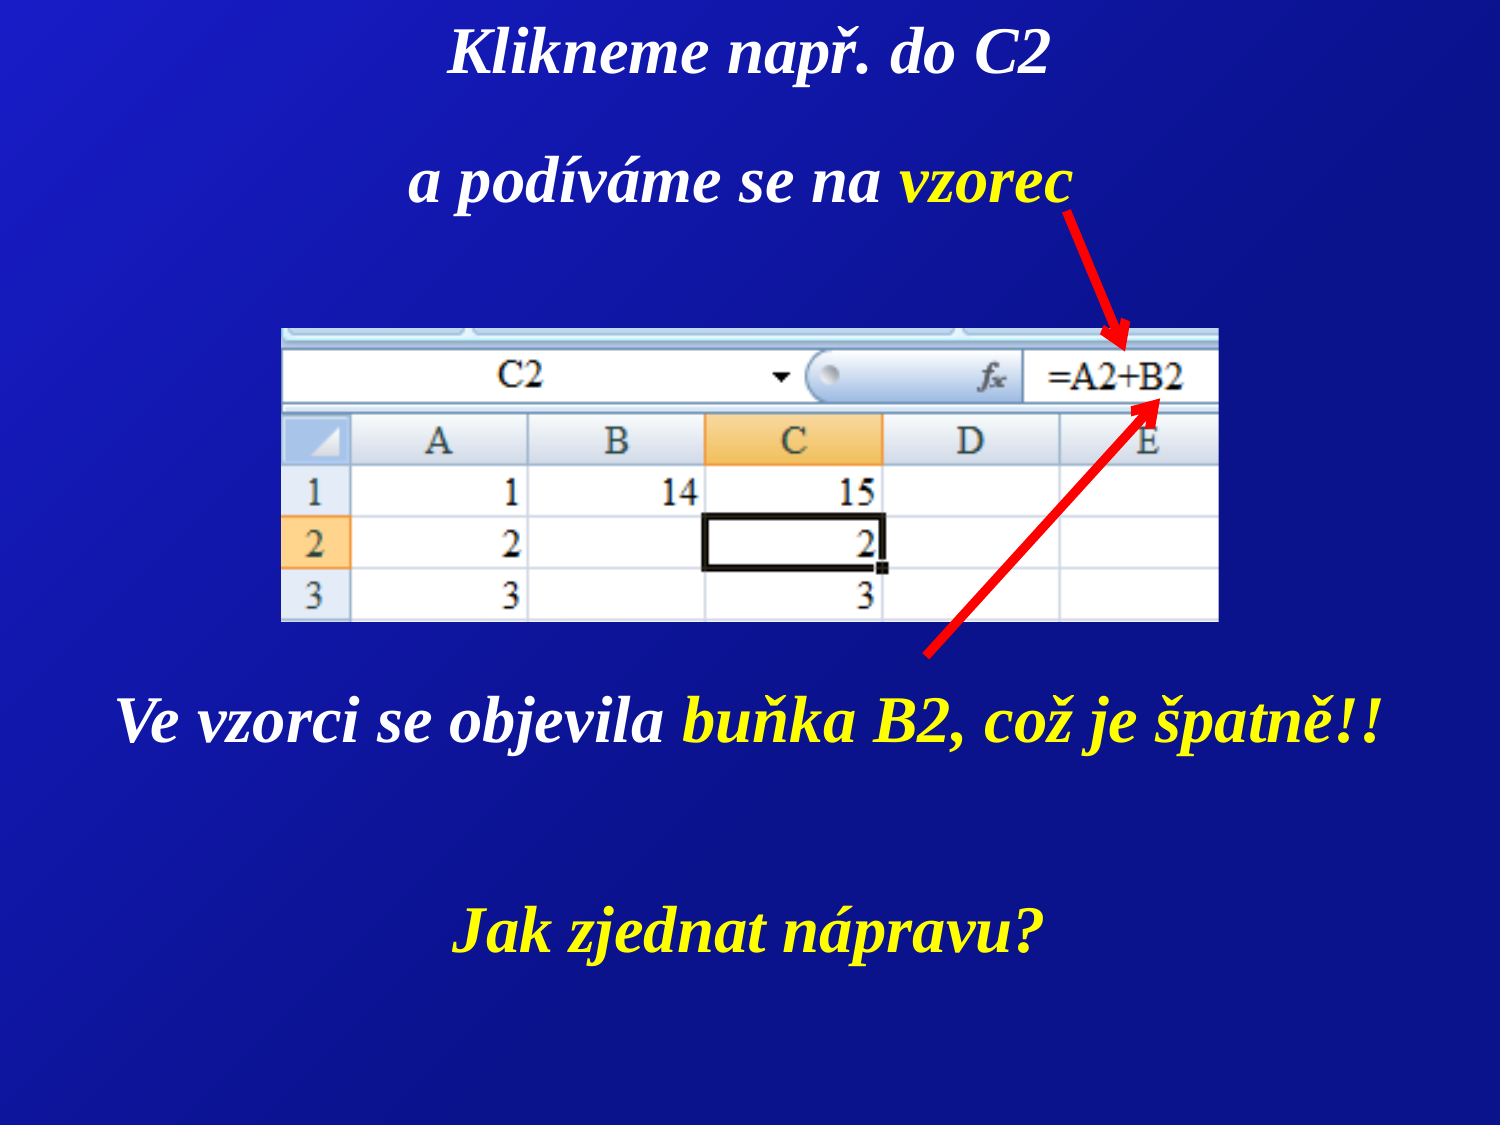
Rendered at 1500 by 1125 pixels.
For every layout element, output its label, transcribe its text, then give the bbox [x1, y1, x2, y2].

text_box Klikneme např. do C2 [0, 0, 1500, 106]
text_box Jak zjednat nápravu? [0, 878, 1500, 1020]
text_box a podíváme se na vzorec [0, 128, 1500, 235]
picture [280, 327, 1219, 622]
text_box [1025, 251, 1167, 311]
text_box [913, 409, 1173, 645]
text_box Ve vzorci se objevila buňka B2, což je špatně!! [0, 667, 1500, 809]
